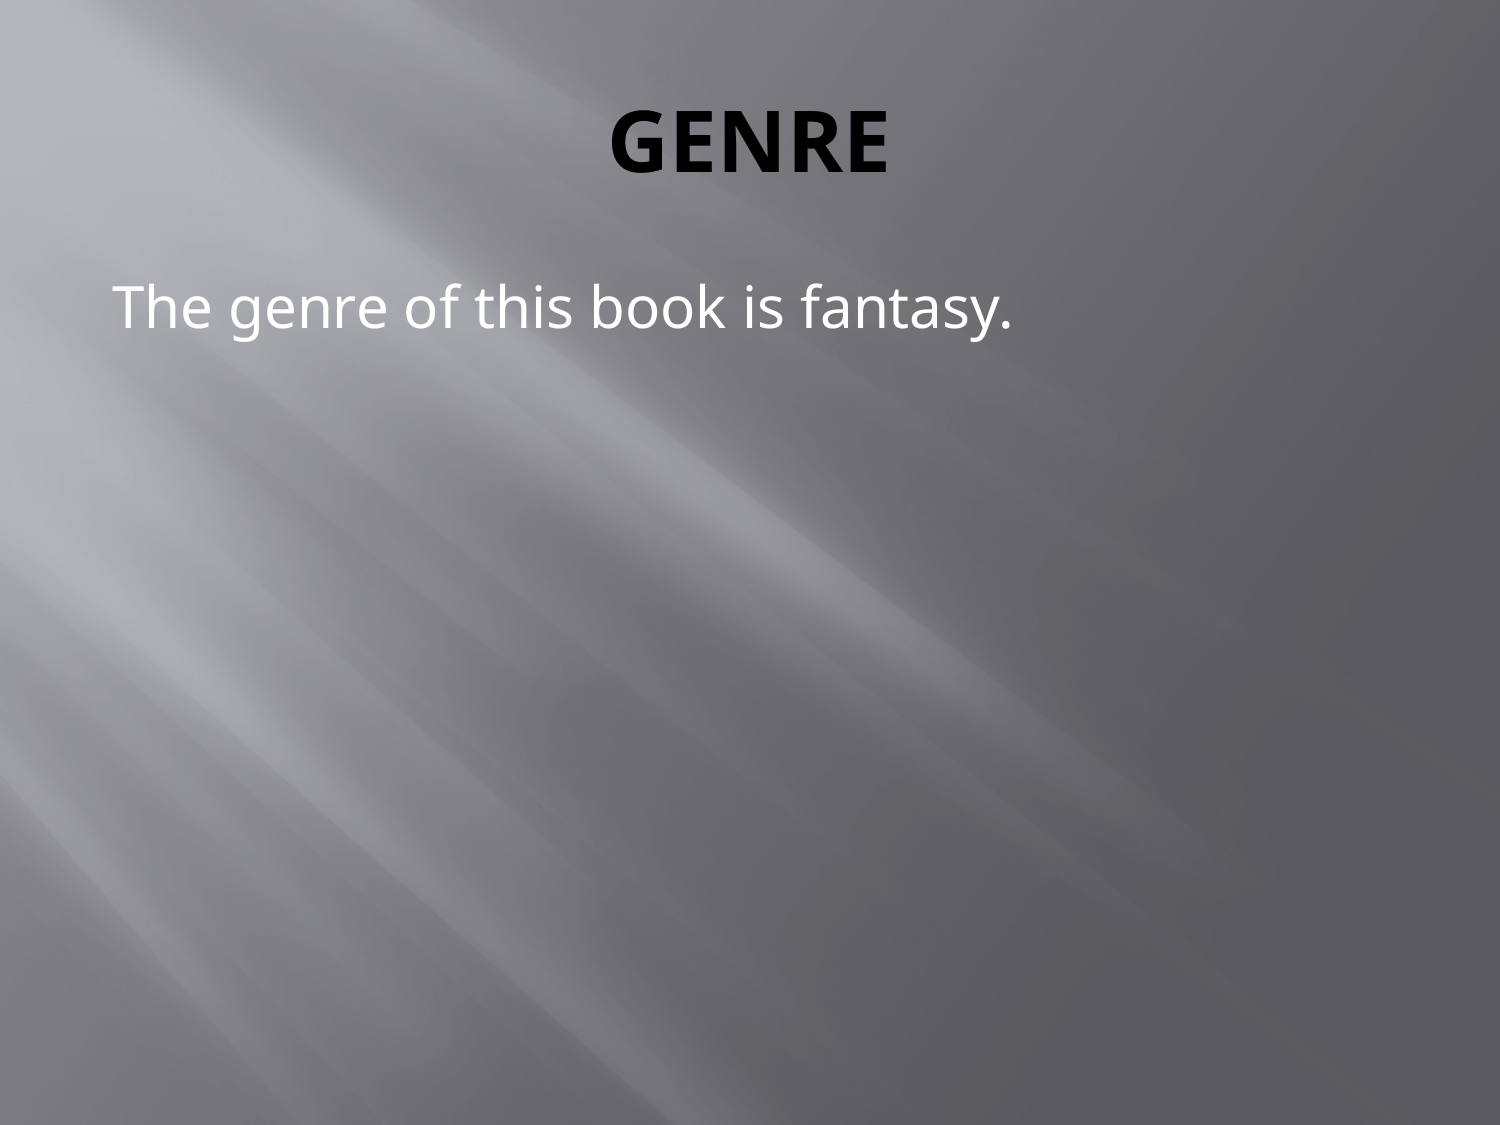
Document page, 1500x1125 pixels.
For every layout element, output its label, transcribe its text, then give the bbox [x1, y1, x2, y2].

title GENRE [75, 45, 1425, 233]
list The genre of this book is fantasy. [75, 262, 1425, 1035]
